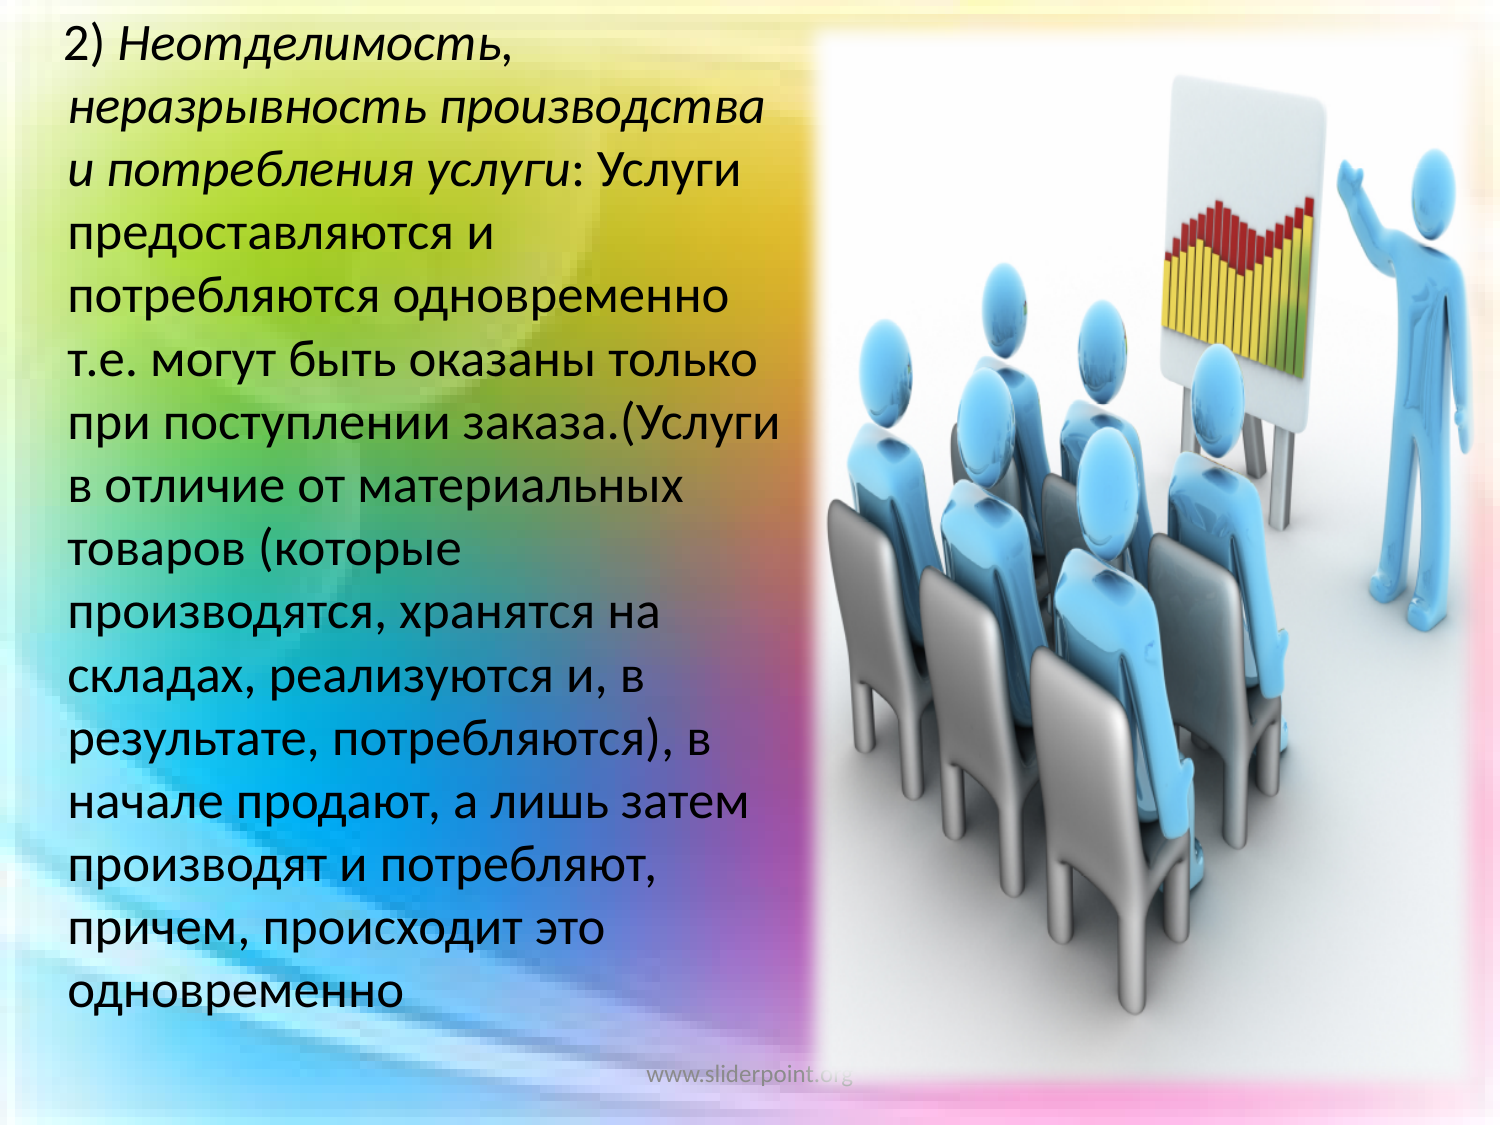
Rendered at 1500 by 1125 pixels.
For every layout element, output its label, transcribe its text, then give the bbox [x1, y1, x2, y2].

list 2) Неотделимость, неразрывность производства и потребления услуги: Услуги предоставляются и потребляются одновременно т.е. могут быть оказаны только при поступлении заказа.(Услуги в отличие от материальных товаров (которые производятся, хранятся на складах, реализуются и, в результате, потребляются), в начале продают, а лишь затем производят и потребляют, причем, происходит это одновременно [0, 0, 809, 1090]
picture [0, 0, 1500, 1125]
footer www.sliderpoint.org [512, 1042, 791, 1103]
